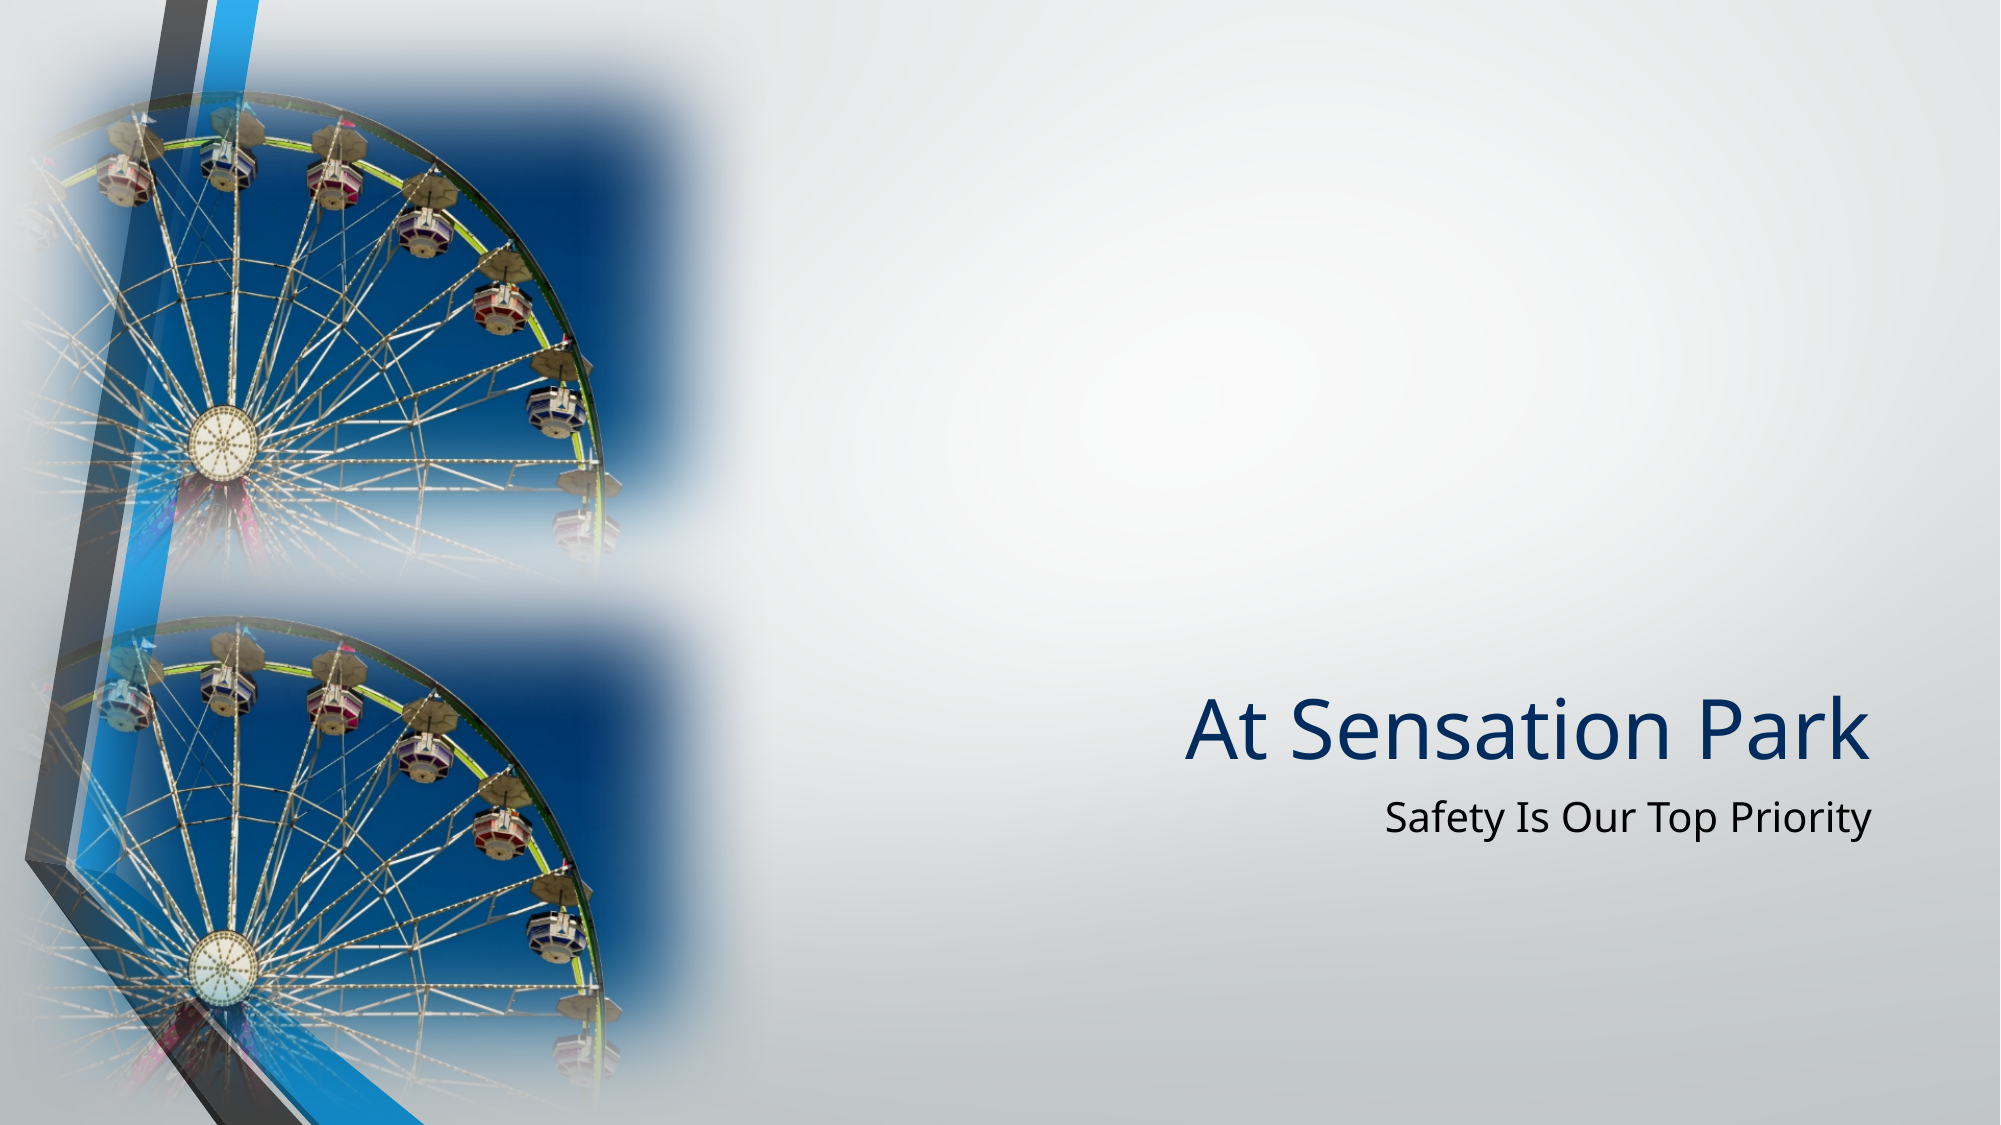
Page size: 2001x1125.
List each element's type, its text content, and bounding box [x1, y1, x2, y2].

list Safety Is Our Top Priority [904, 783, 1887, 925]
title At Sensation Park [904, 437, 1887, 783]
picture [0, 0, 904, 1125]
